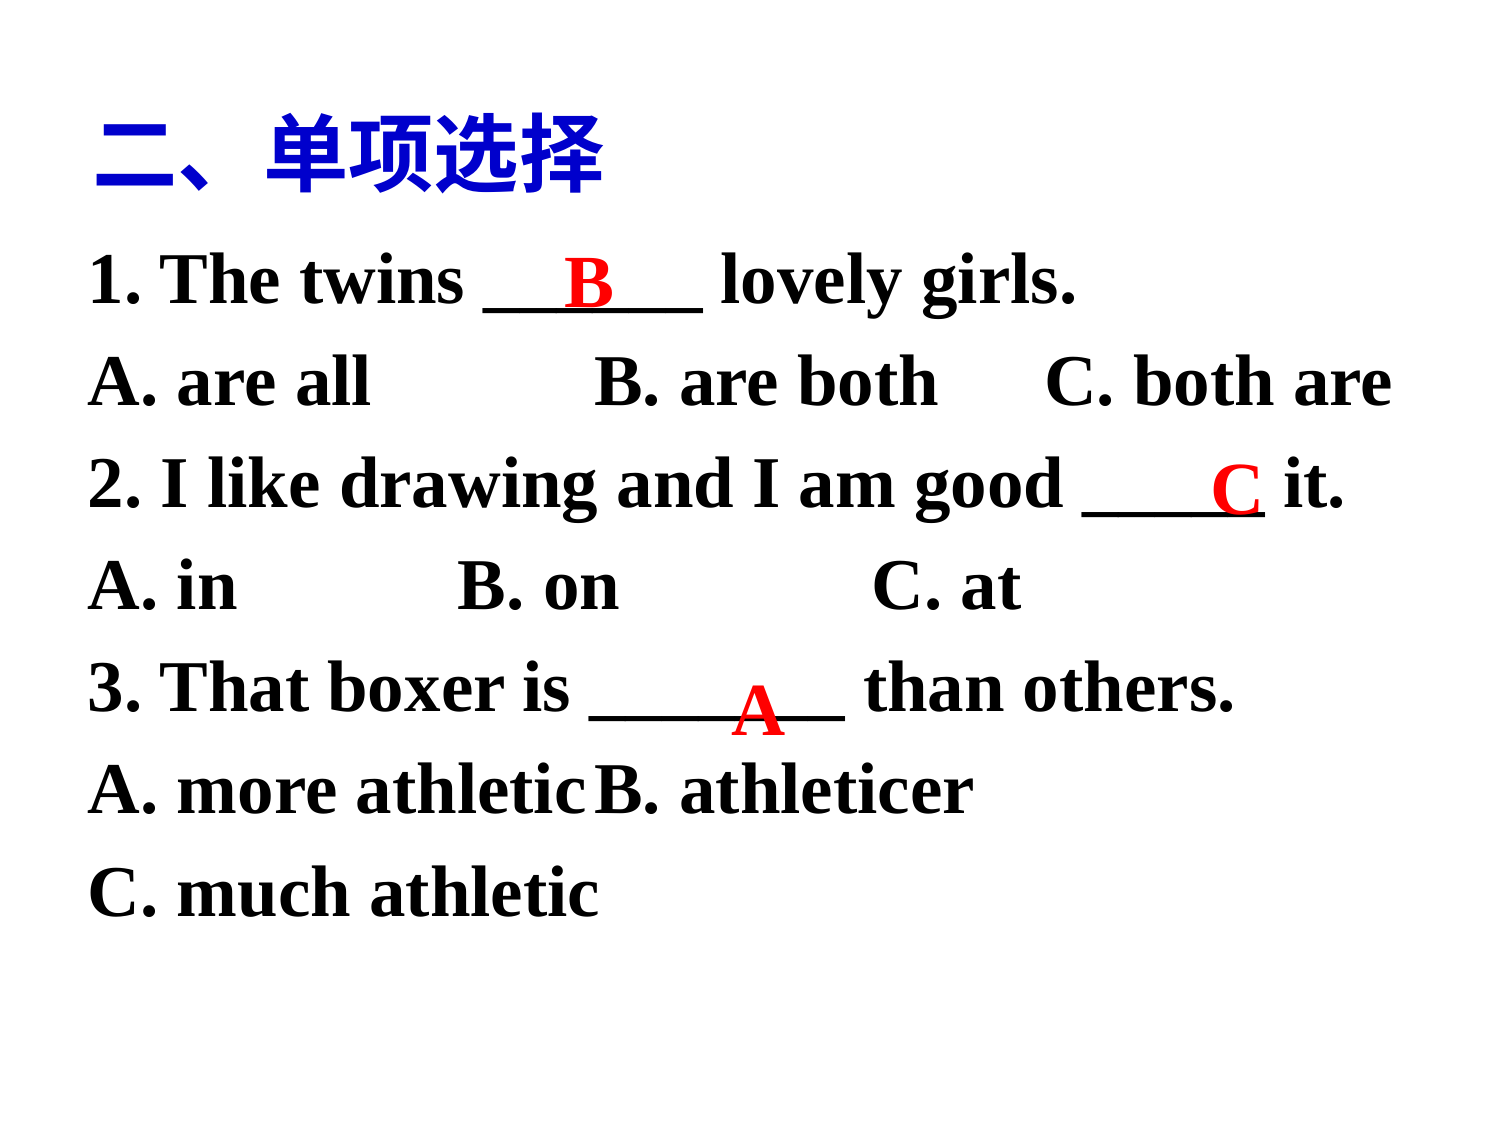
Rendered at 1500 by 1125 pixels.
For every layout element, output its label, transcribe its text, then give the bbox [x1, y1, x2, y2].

text_box B [545, 222, 656, 333]
text_box C [1191, 429, 1301, 540]
text_box A [686, 650, 845, 761]
list 1. The twins ______ lovely girls. A. are all B. are both C. both are 2. I like drawing and I am good _____ it. A. in B. on C. at 3. That boxer is _______ than others. A. more athletic B. athleticer C. much athletic [72, 222, 1459, 1021]
text_box 二、单项选择 [72, 90, 687, 213]
